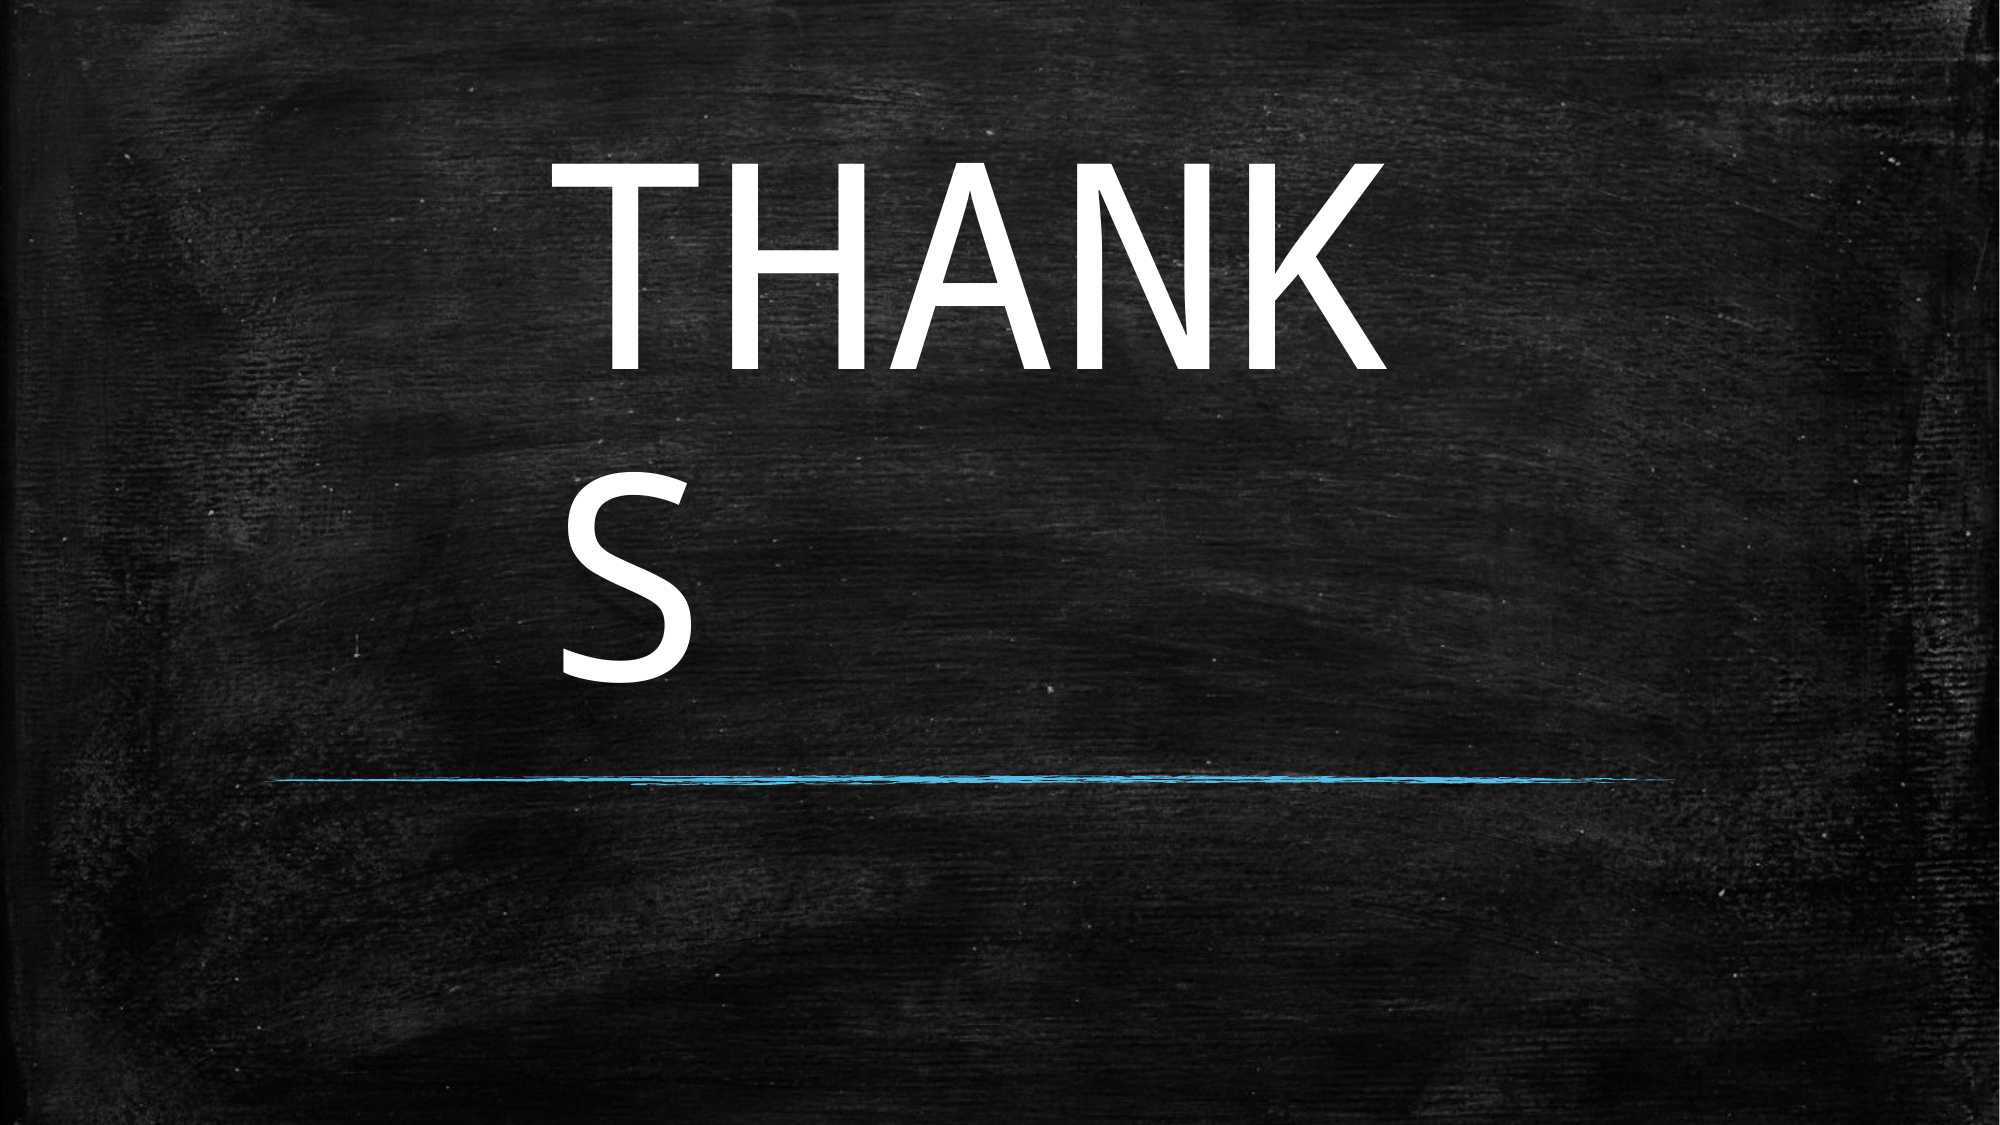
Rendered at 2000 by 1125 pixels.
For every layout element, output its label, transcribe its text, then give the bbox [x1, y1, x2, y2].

title THANKS [524, 312, 1513, 750]
